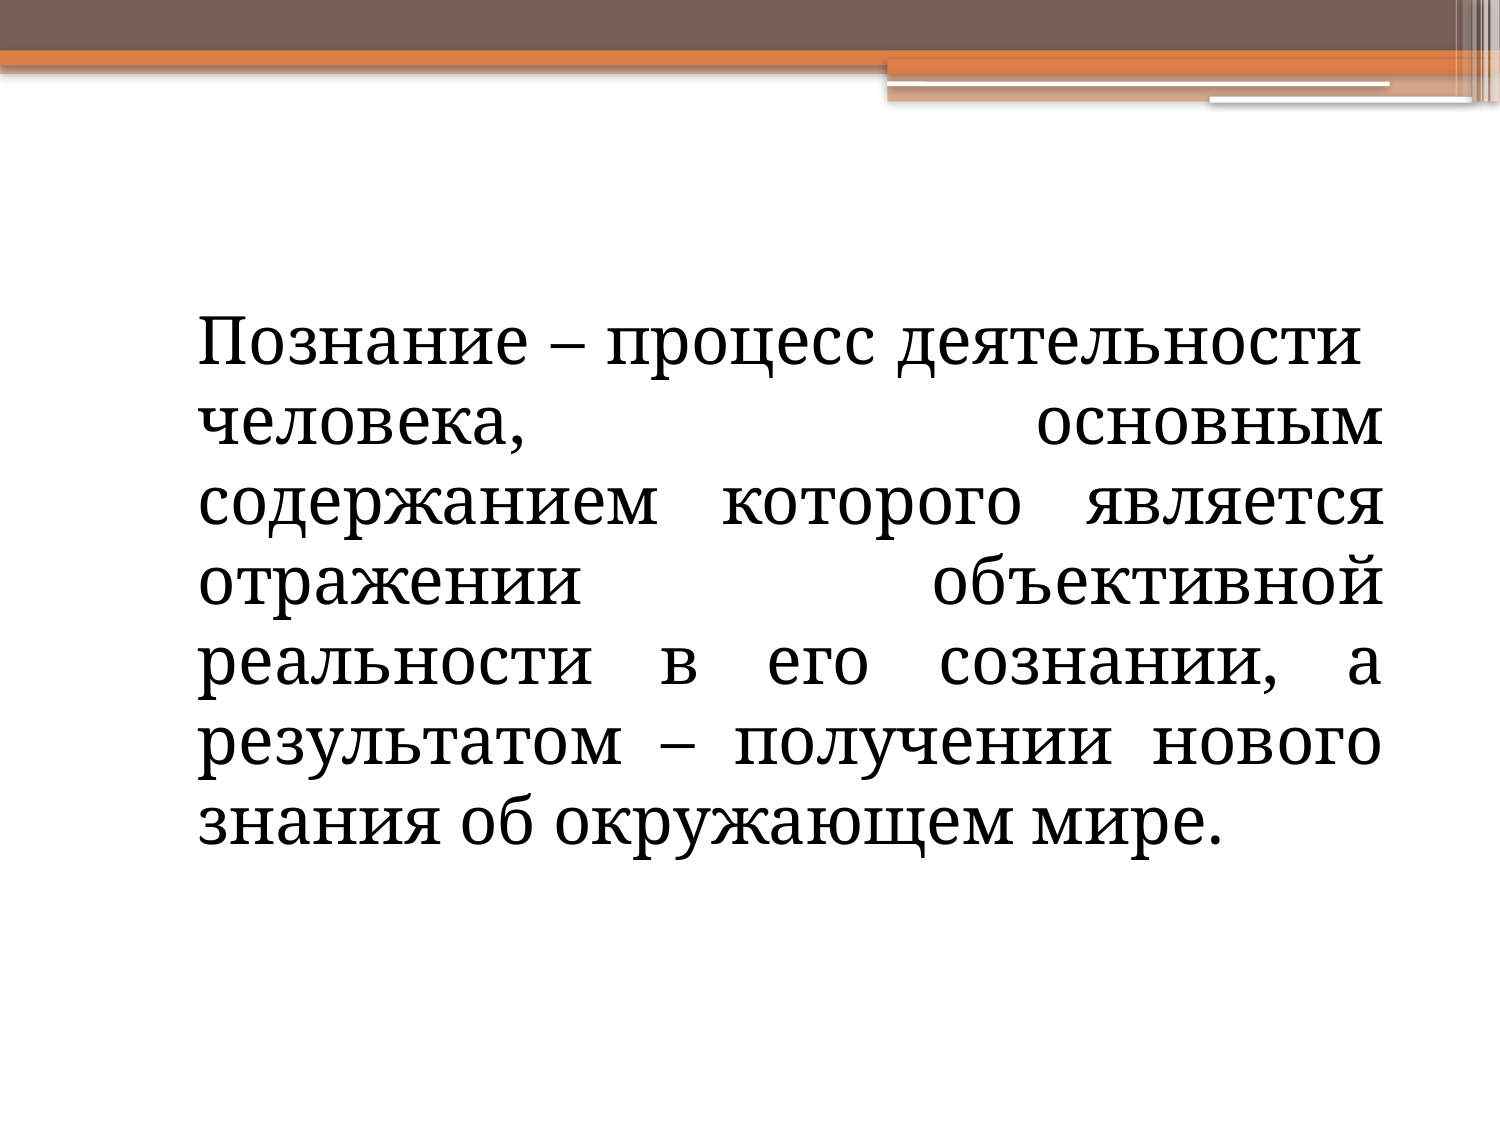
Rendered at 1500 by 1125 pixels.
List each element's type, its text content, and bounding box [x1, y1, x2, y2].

text_box Познание – процесс деятельности человека, основным содержанием которого является отражении объективной реальности в его сознании, а результатом – получении нового знания об окружающем мире. [182, 290, 1400, 866]
